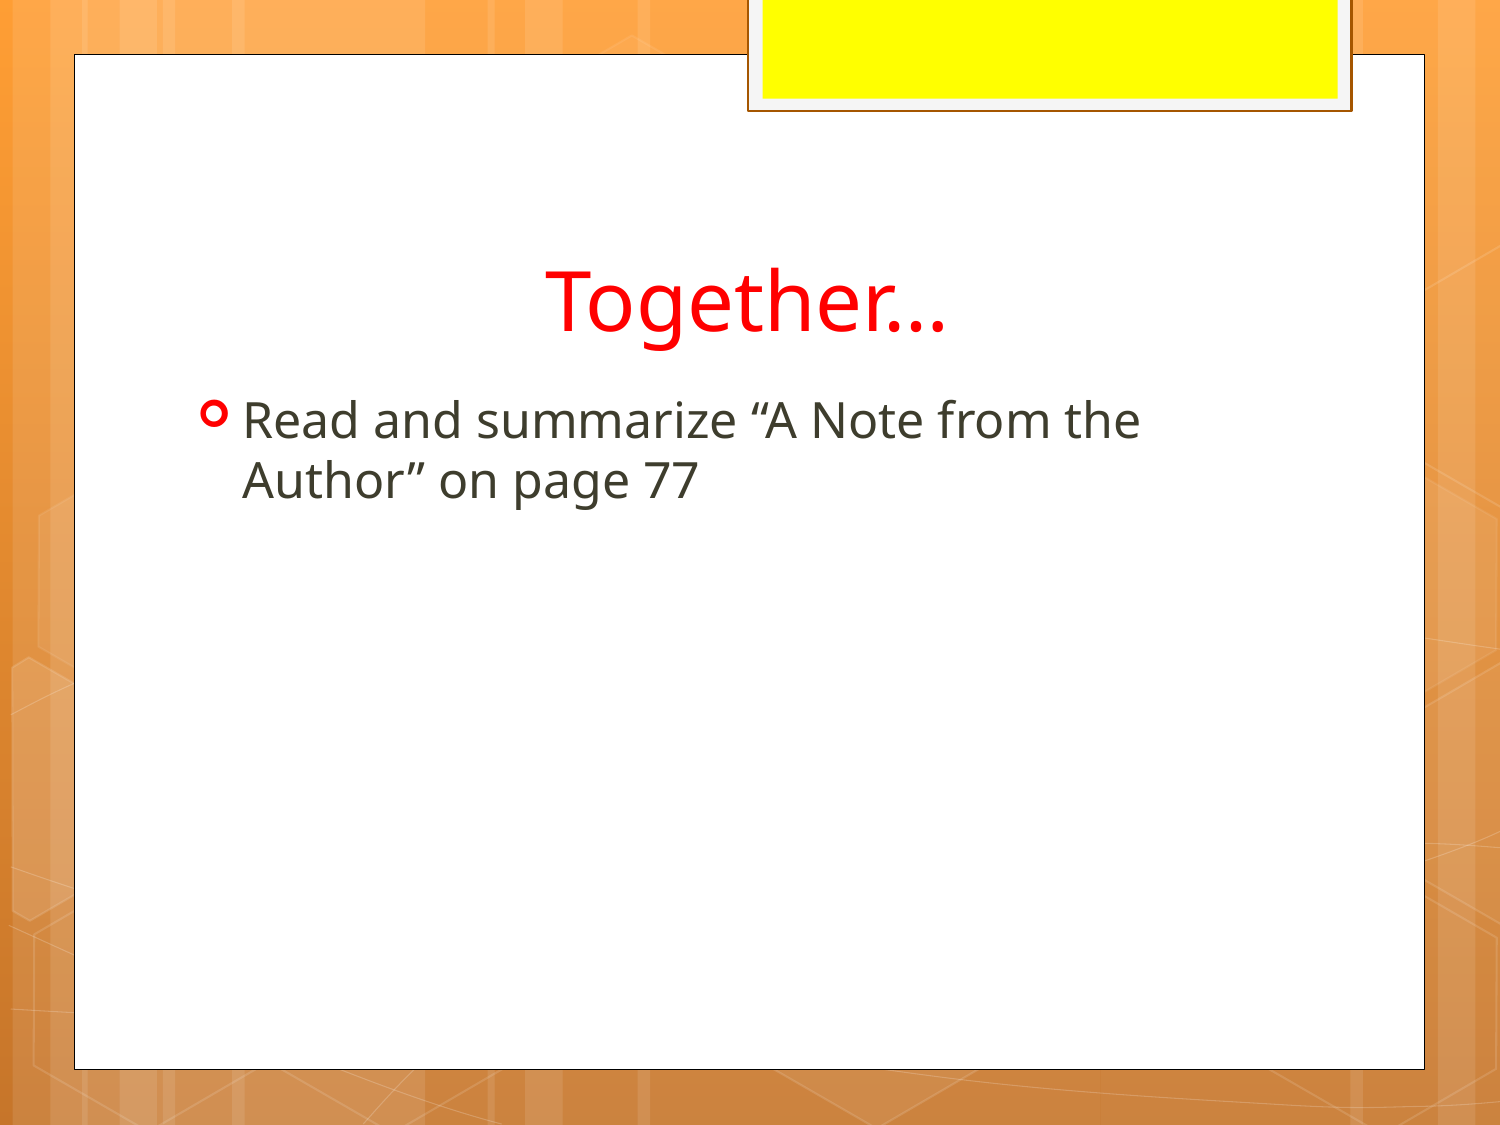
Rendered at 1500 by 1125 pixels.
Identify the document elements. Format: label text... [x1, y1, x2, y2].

title Together… [171, 168, 1324, 357]
list Read and summarize “A Note from the Author” on page 77 [171, 381, 1283, 957]
